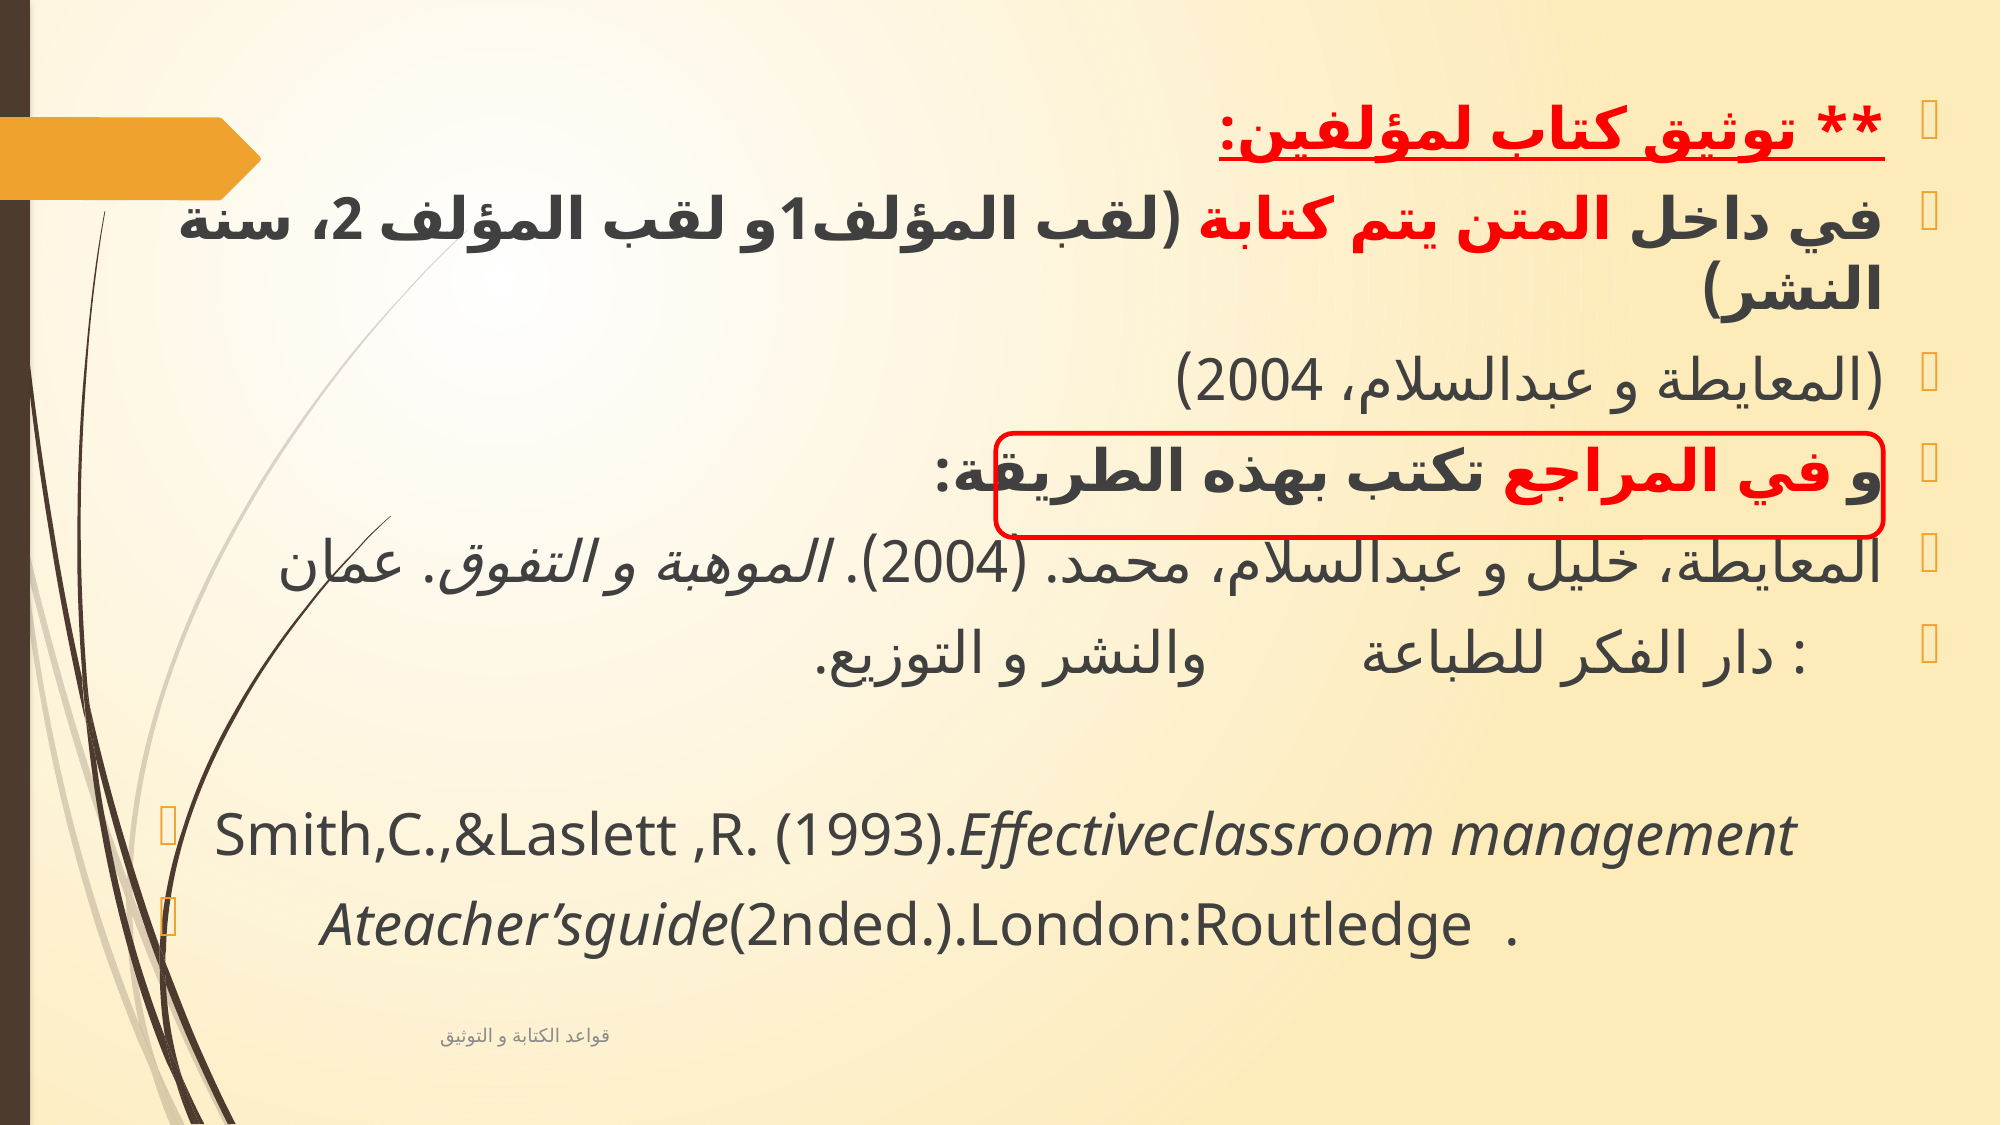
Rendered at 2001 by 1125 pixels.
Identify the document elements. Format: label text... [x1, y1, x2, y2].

list ** توثيق كتاب لمؤلفين: في داخل المتن يتم كتابة (لقب المؤلف1و لقب المؤلف 2، سنة النشر) (المعايطة و عبدالسلام، 2004) و في المراجع تكتب بهذه الطريقة: المعايطة، خليل و عبدالسلام، محمد. (2004). الموهبة و التفوق. عمان : دار الفكر للطباعة والنشر و التوزيع. Smith,C.,&Laslett ,R. (1993).Effectiveclassroom management Ateacher’sguide(2nded.).London:Routledge . [143, 83, 1956, 1067]
footer قواعد الكتابة و التوثيق [424, 1006, 1675, 1067]
text_box [994, 431, 1885, 539]
